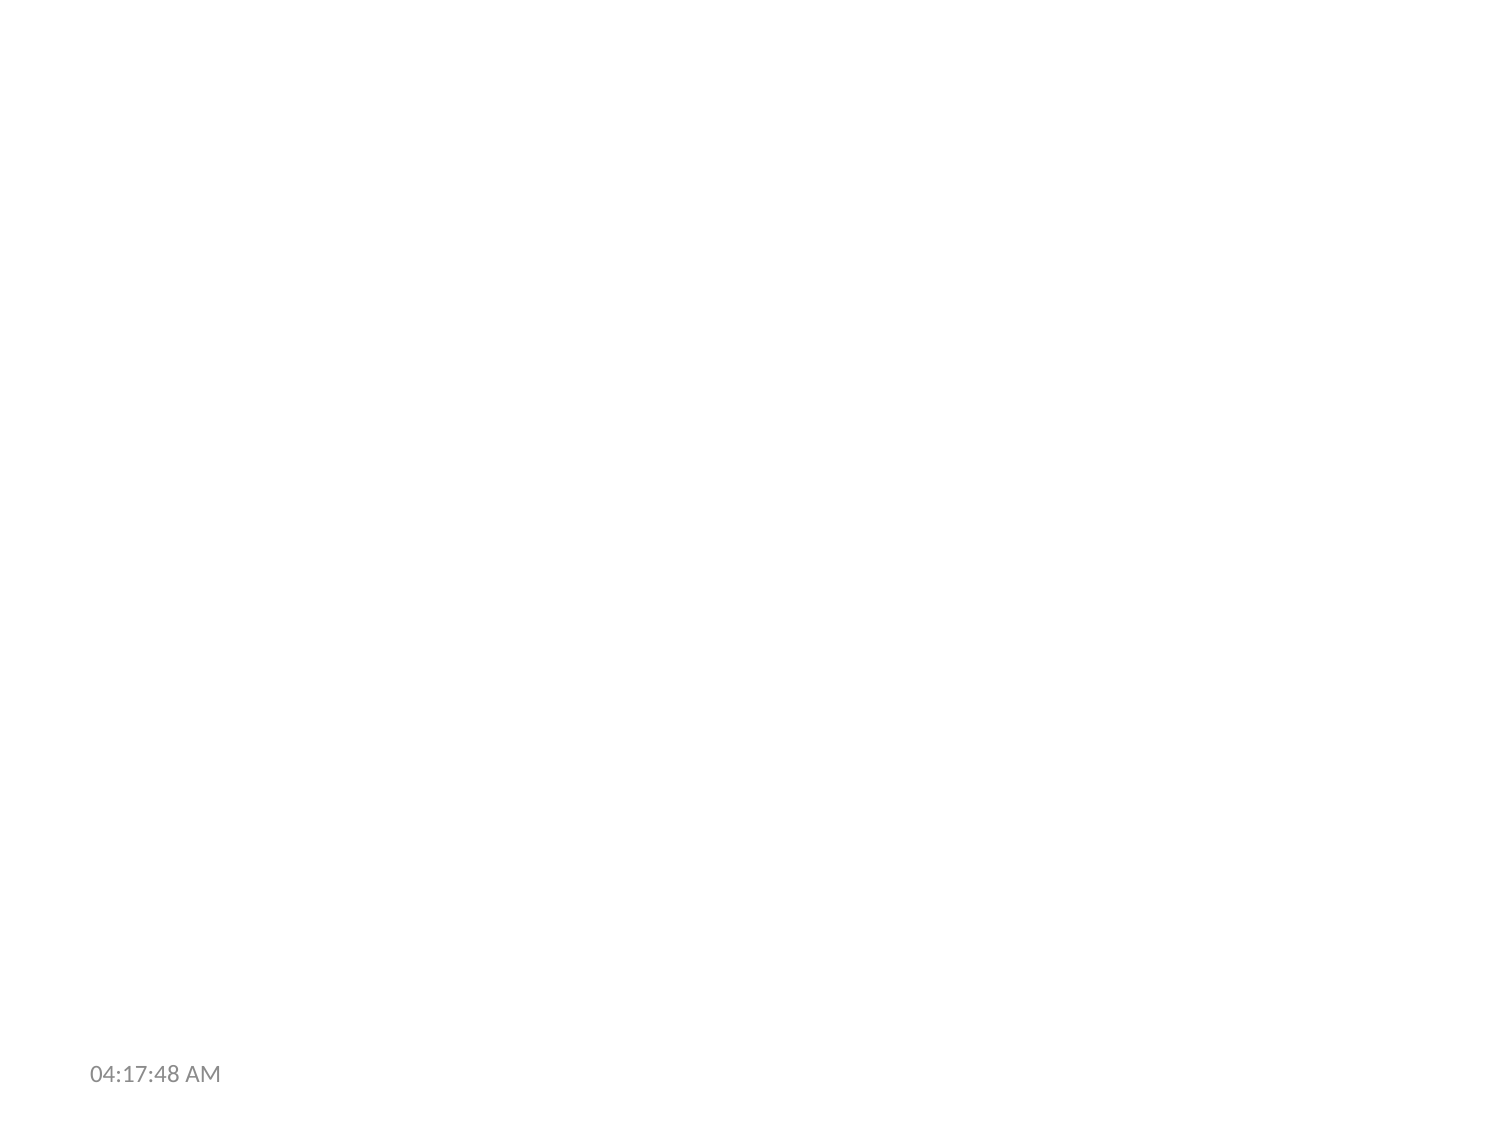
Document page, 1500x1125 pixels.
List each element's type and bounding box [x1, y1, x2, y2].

slide_number [75, 1042, 425, 1103]
